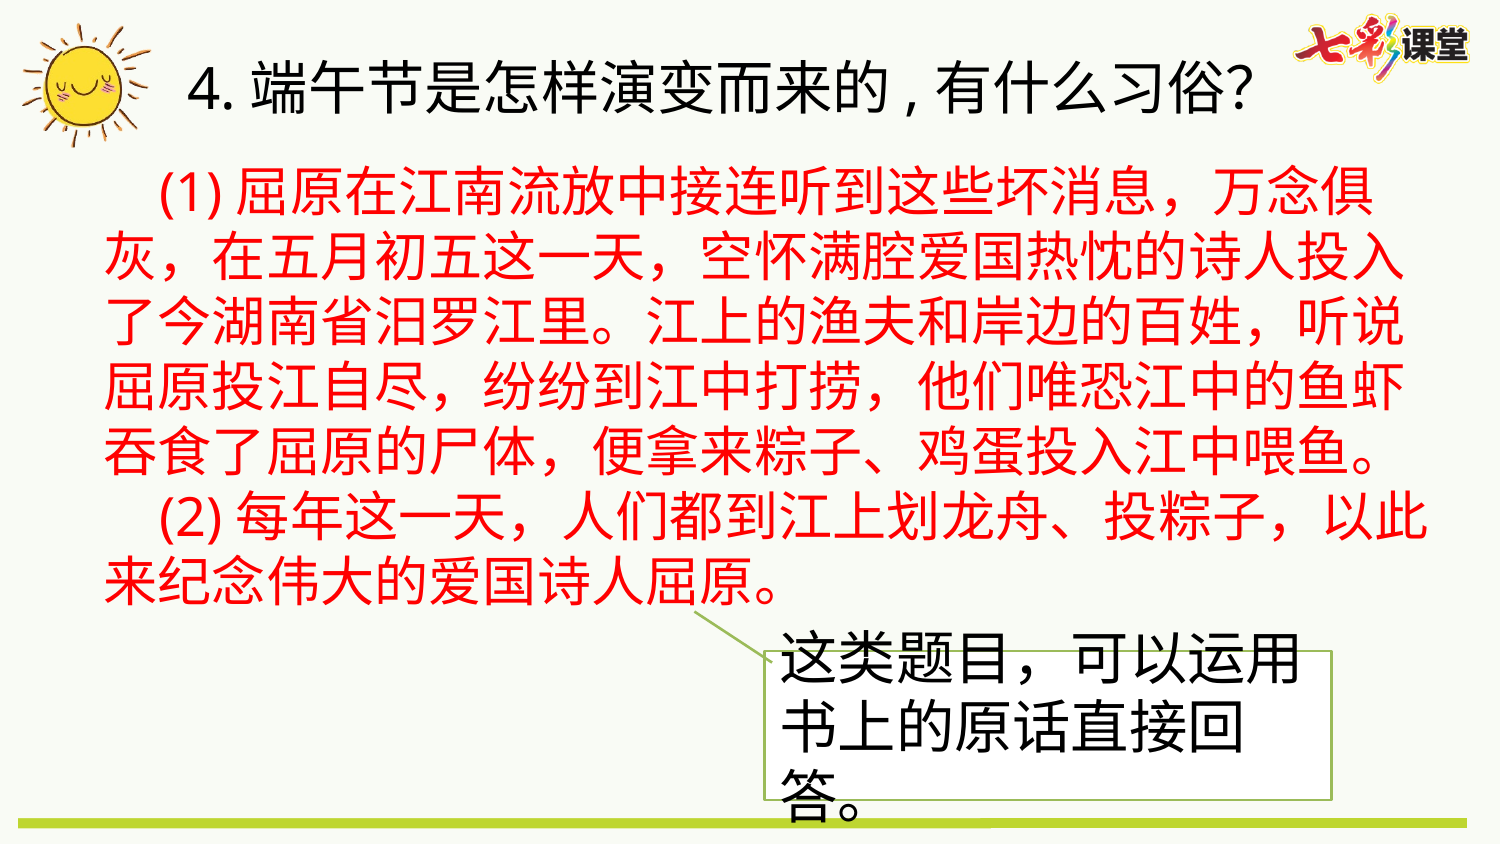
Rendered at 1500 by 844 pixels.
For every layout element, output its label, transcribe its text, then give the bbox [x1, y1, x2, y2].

picture [1291, 9, 1472, 87]
text_box 这类题目，可以运用书上的原话直接回答。 [693, 610, 1333, 801]
text_box (1)屈原在江南流放中接连听到这些坏消息，万念俱灰，在五月初五这一天，空怀满腔爱国热忱的诗人投入了今湖南省汨罗江里。江上的渔夫和岸边的百姓，听说屈原投江自尽，纷纷到江中打捞，他们唯恐江中的鱼虾吞食了屈原的尸体，便拿来粽子、鸡蛋投入江中喂鱼。 (2)每年这一天，人们都到江上划龙舟、投粽子，以此来纪念伟大的爱国诗人屈原。 [88, 150, 1453, 620]
text_box 4.端午节是怎样演变而来的,有什么习俗？ [172, 43, 1422, 129]
picture [18, 771, 1467, 844]
picture [0, 0, 173, 172]
